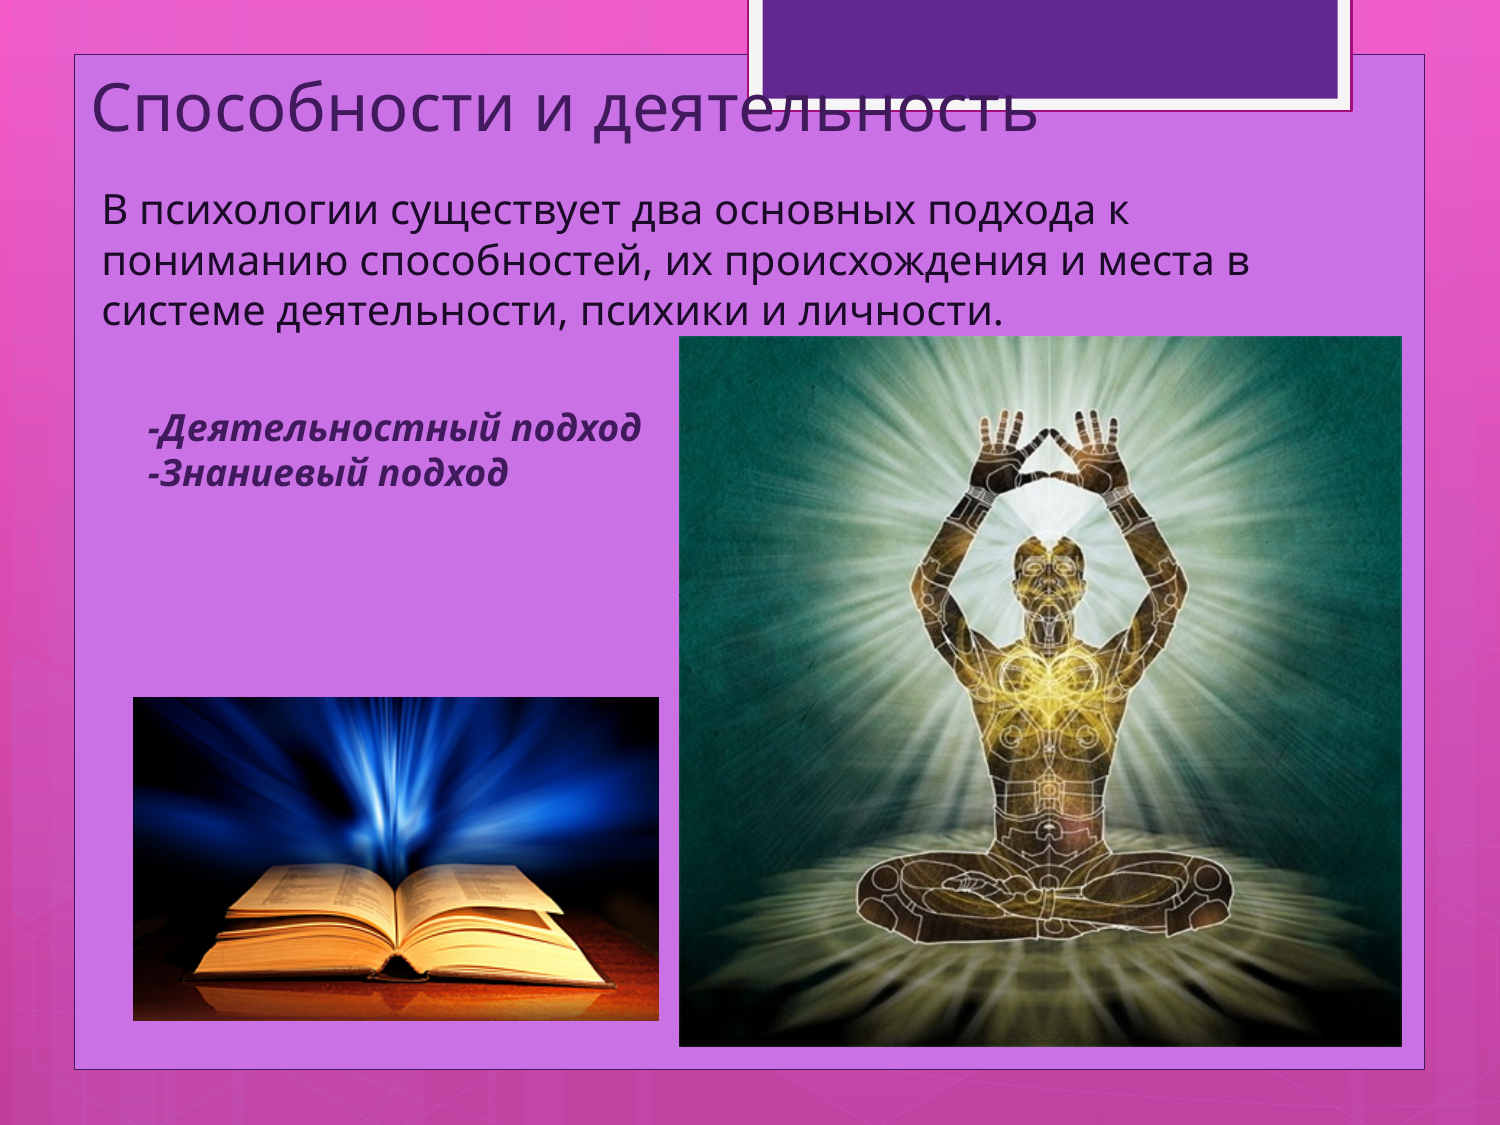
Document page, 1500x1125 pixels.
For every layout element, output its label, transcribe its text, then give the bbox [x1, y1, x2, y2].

picture [678, 336, 1402, 1048]
picture [132, 697, 659, 1022]
text_box -Деятельностный подход -Знаниевый подход [133, 397, 658, 502]
title Способности и деятельность [75, 45, 1383, 153]
list В психологии существует два основных подхода к пониманию способностей, их происхождения и места в системе деятельности, психики и личности. [75, 175, 1300, 1079]
